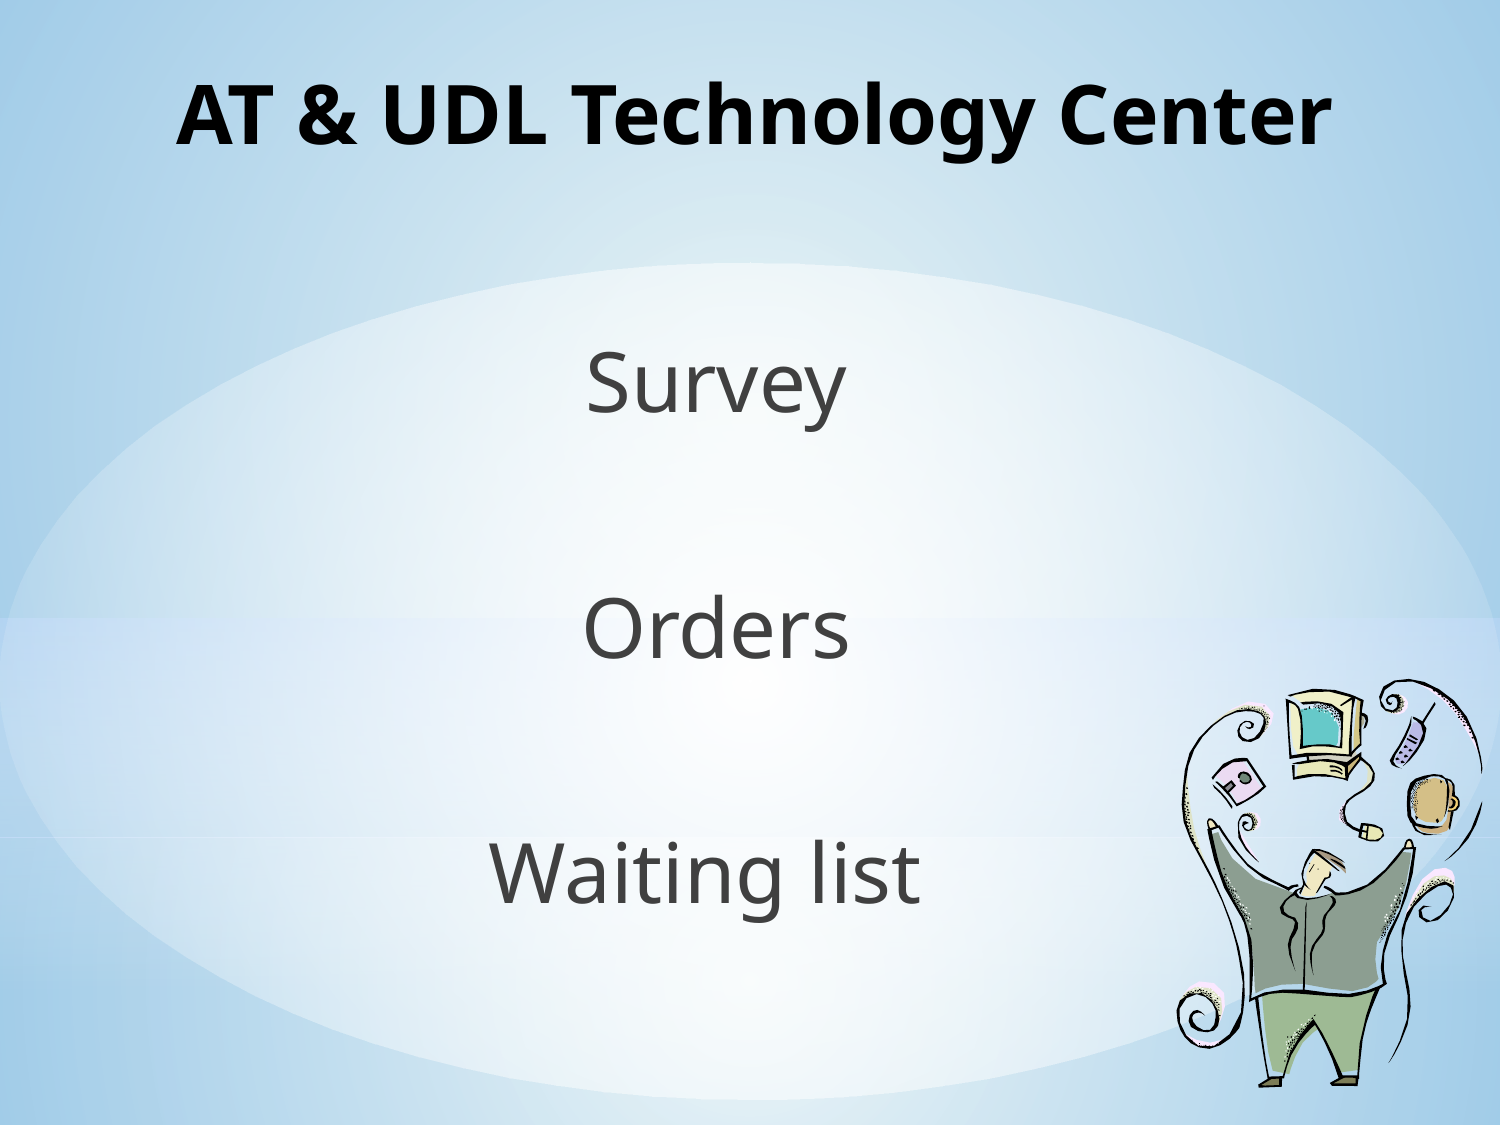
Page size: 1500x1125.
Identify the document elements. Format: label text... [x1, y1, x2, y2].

picture [1171, 673, 1488, 1093]
list Survey Orders Waiting list [187, 321, 1238, 1012]
title AT & UDL Technology Center [132, 55, 1380, 243]
